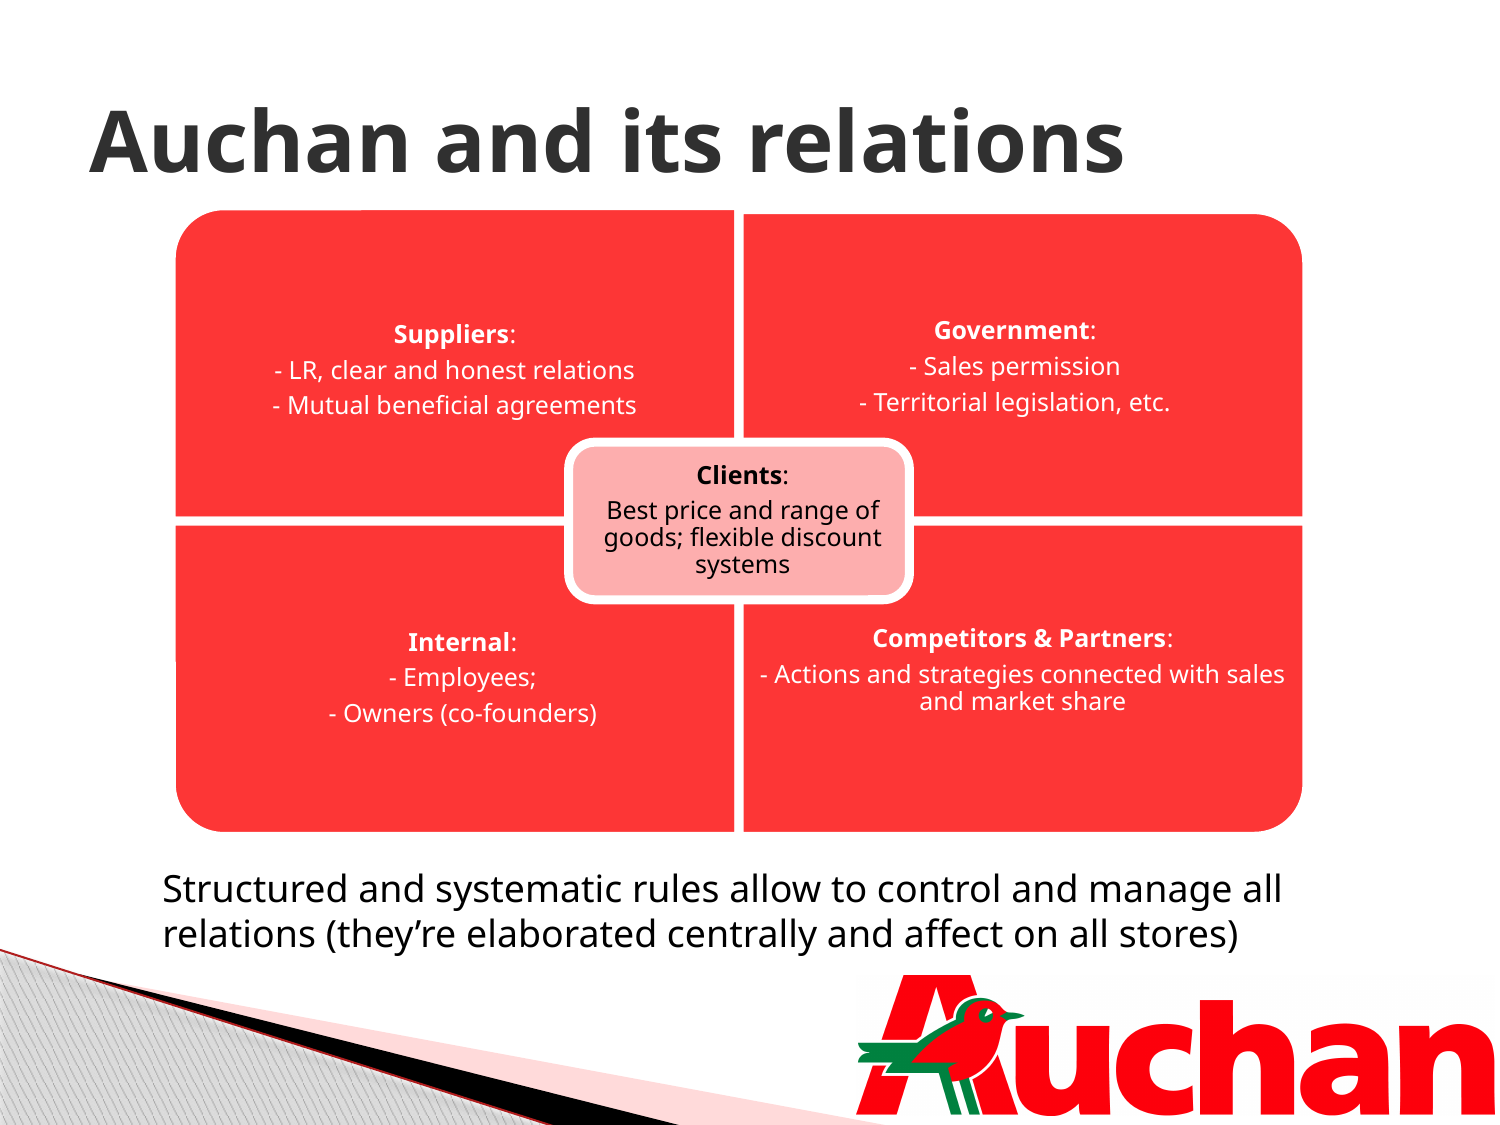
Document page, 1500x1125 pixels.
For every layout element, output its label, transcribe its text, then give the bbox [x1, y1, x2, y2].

text_box Structured and systematic rules allow to control and manage all relations (they’re elaborated centrally and affect on all stores) [147, 857, 1400, 963]
title Auchan and its relations [75, 45, 1425, 233]
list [170, 205, 1308, 837]
picture [856, 975, 1495, 1117]
